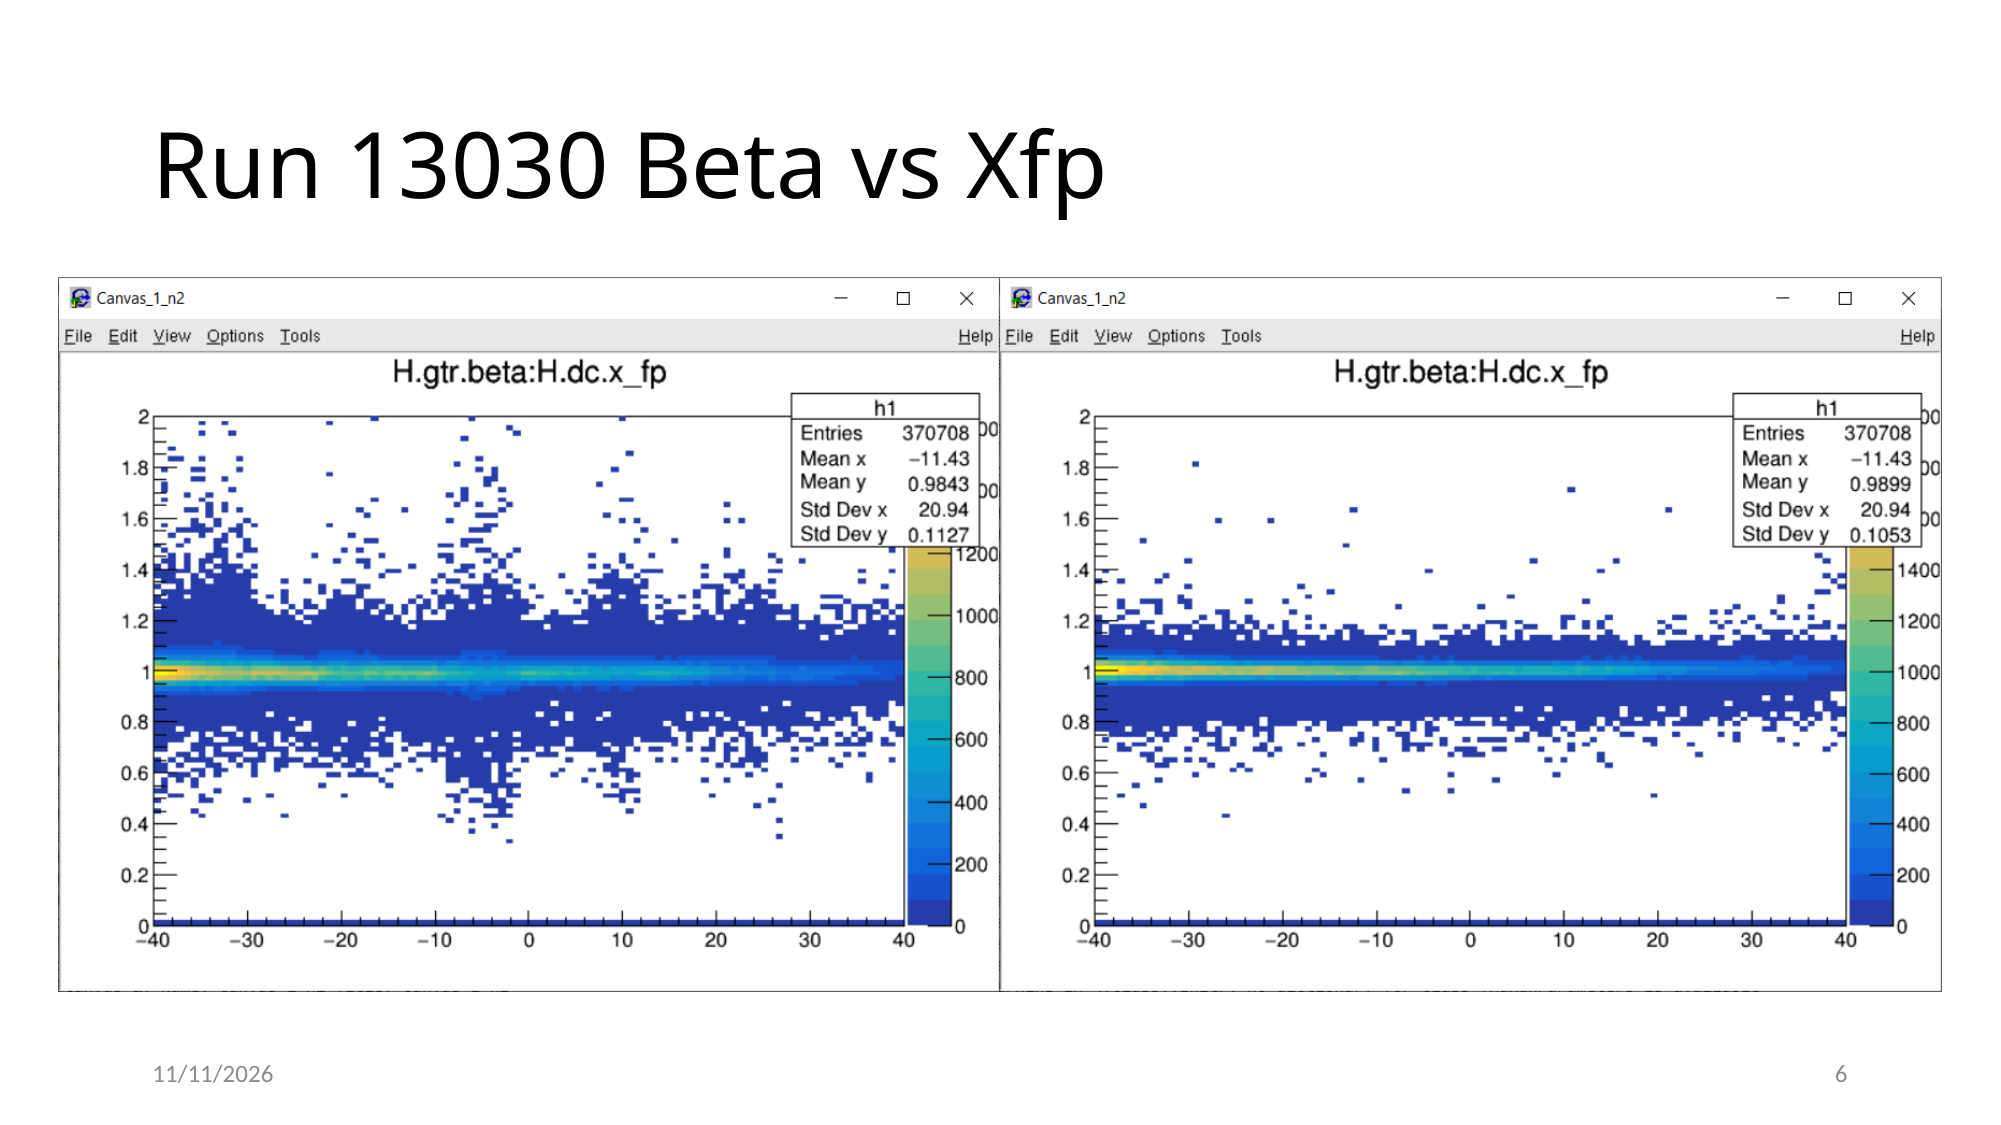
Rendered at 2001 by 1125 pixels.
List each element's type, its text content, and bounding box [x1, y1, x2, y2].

title Run 13030 Beta vs Xfp [137, 59, 1863, 277]
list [58, 277, 999, 992]
slide_number 6 [1412, 1042, 1863, 1103]
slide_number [137, 1042, 588, 1103]
picture [999, 277, 1942, 992]
